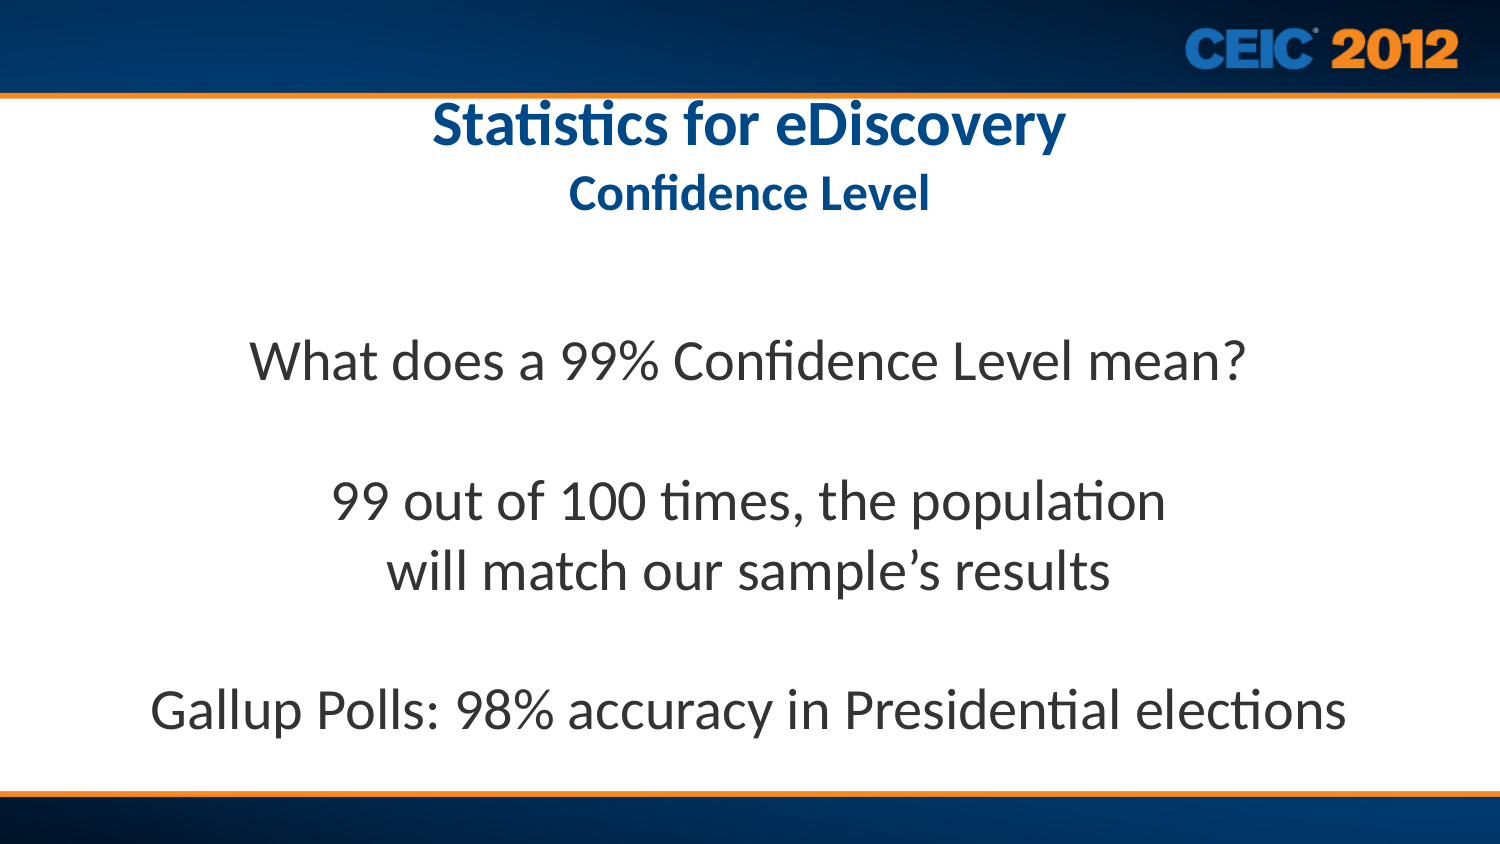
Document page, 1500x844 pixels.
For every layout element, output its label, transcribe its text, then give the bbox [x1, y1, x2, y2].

picture [0, 0, 1500, 81]
title Statistics for eDiscovery Confidence Level [0, 81, 1500, 222]
list What does a 99% Confidence Level mean? 99 out of 100 times, the population will match our sample’s results Gallup Polls: 98% accuracy in Presidential elections [93, 321, 1406, 785]
picture [0, 222, 1500, 844]
